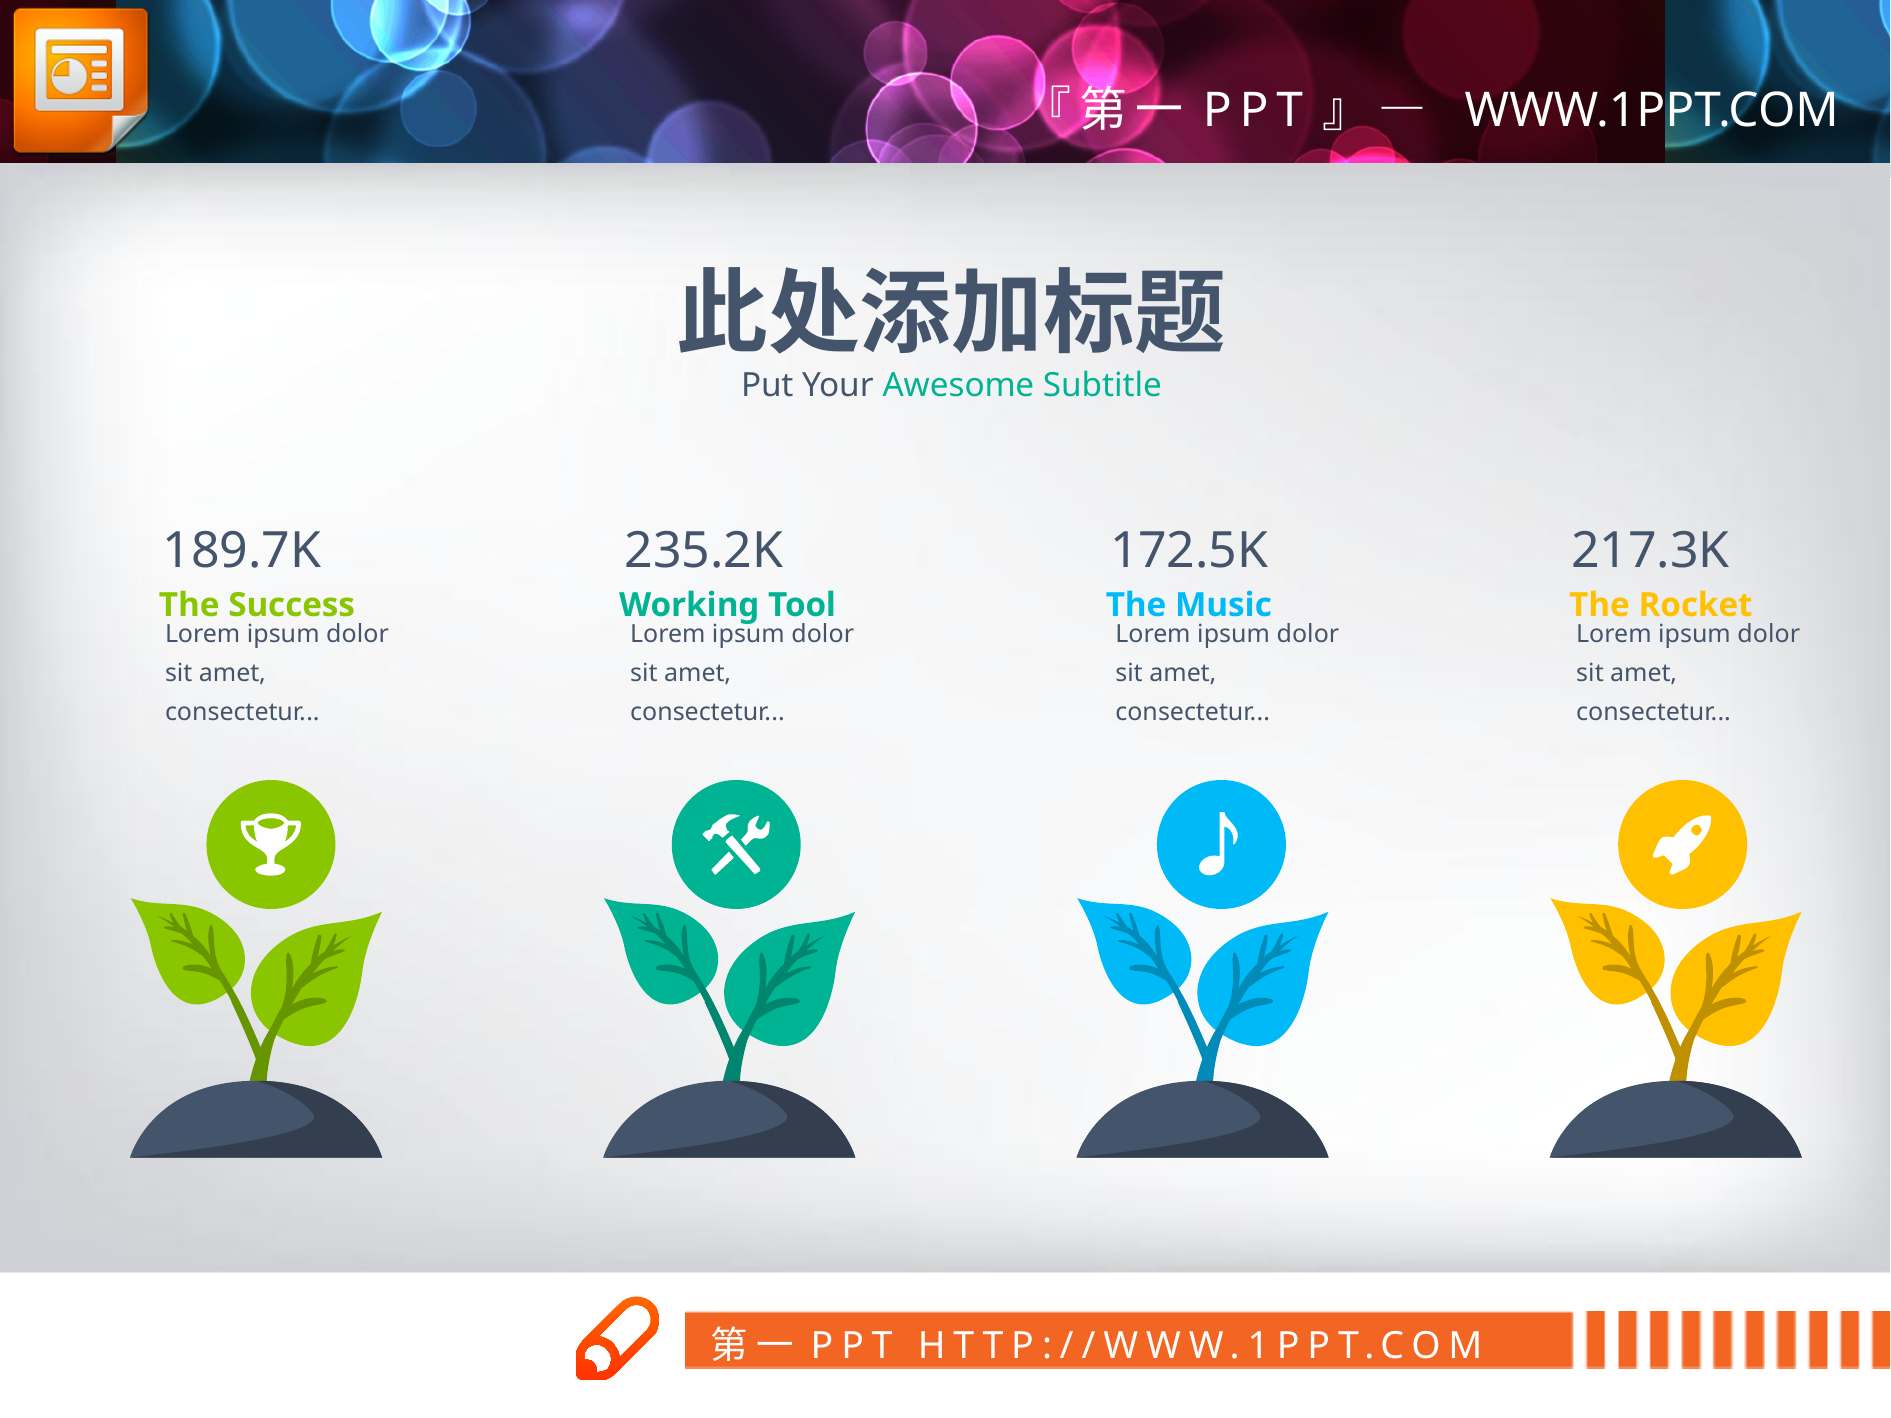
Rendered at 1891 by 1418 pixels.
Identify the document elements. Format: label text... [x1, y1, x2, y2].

text_box Lorem ipsum dolor sit amet, consectetur... [1095, 598, 1379, 735]
text_box The Music [1091, 575, 1287, 631]
text_box 235.2K [610, 510, 799, 575]
text_box Put Your Awesome Subtitle [726, 355, 1178, 411]
text_box The Success [144, 575, 370, 631]
picture [685, 1311, 1891, 1369]
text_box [1076, 896, 1329, 1158]
text_box 172.5K [1095, 510, 1284, 575]
text_box [1156, 780, 1286, 894]
text_box [740, 815, 770, 846]
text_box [602, 896, 856, 1158]
text_box 217.3K [1556, 510, 1745, 575]
text_box 189.7K [147, 510, 336, 575]
text_box 此处添加标题 [661, 246, 1242, 371]
text_box Lorem ipsum dolor sit amet, consectetur... [1556, 598, 1840, 735]
text_box The Rocket [1554, 575, 1768, 631]
text_box Working Tool [604, 575, 852, 631]
text_box Lorem ipsum dolor sit amet, consectetur... [610, 598, 894, 735]
text_box [1199, 812, 1238, 876]
text_box [725, 835, 761, 875]
text_box [240, 813, 302, 876]
picture [0, 0, 1891, 1275]
text_box [206, 780, 336, 894]
text_box [1618, 780, 1748, 894]
text_box [1652, 815, 1712, 875]
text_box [129, 896, 383, 1158]
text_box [1549, 896, 1802, 1158]
text_box [711, 851, 734, 875]
text_box [702, 814, 740, 841]
text_box Lorem ipsum dolor sit amet, consectetur... [145, 598, 428, 735]
text_box [671, 780, 801, 894]
